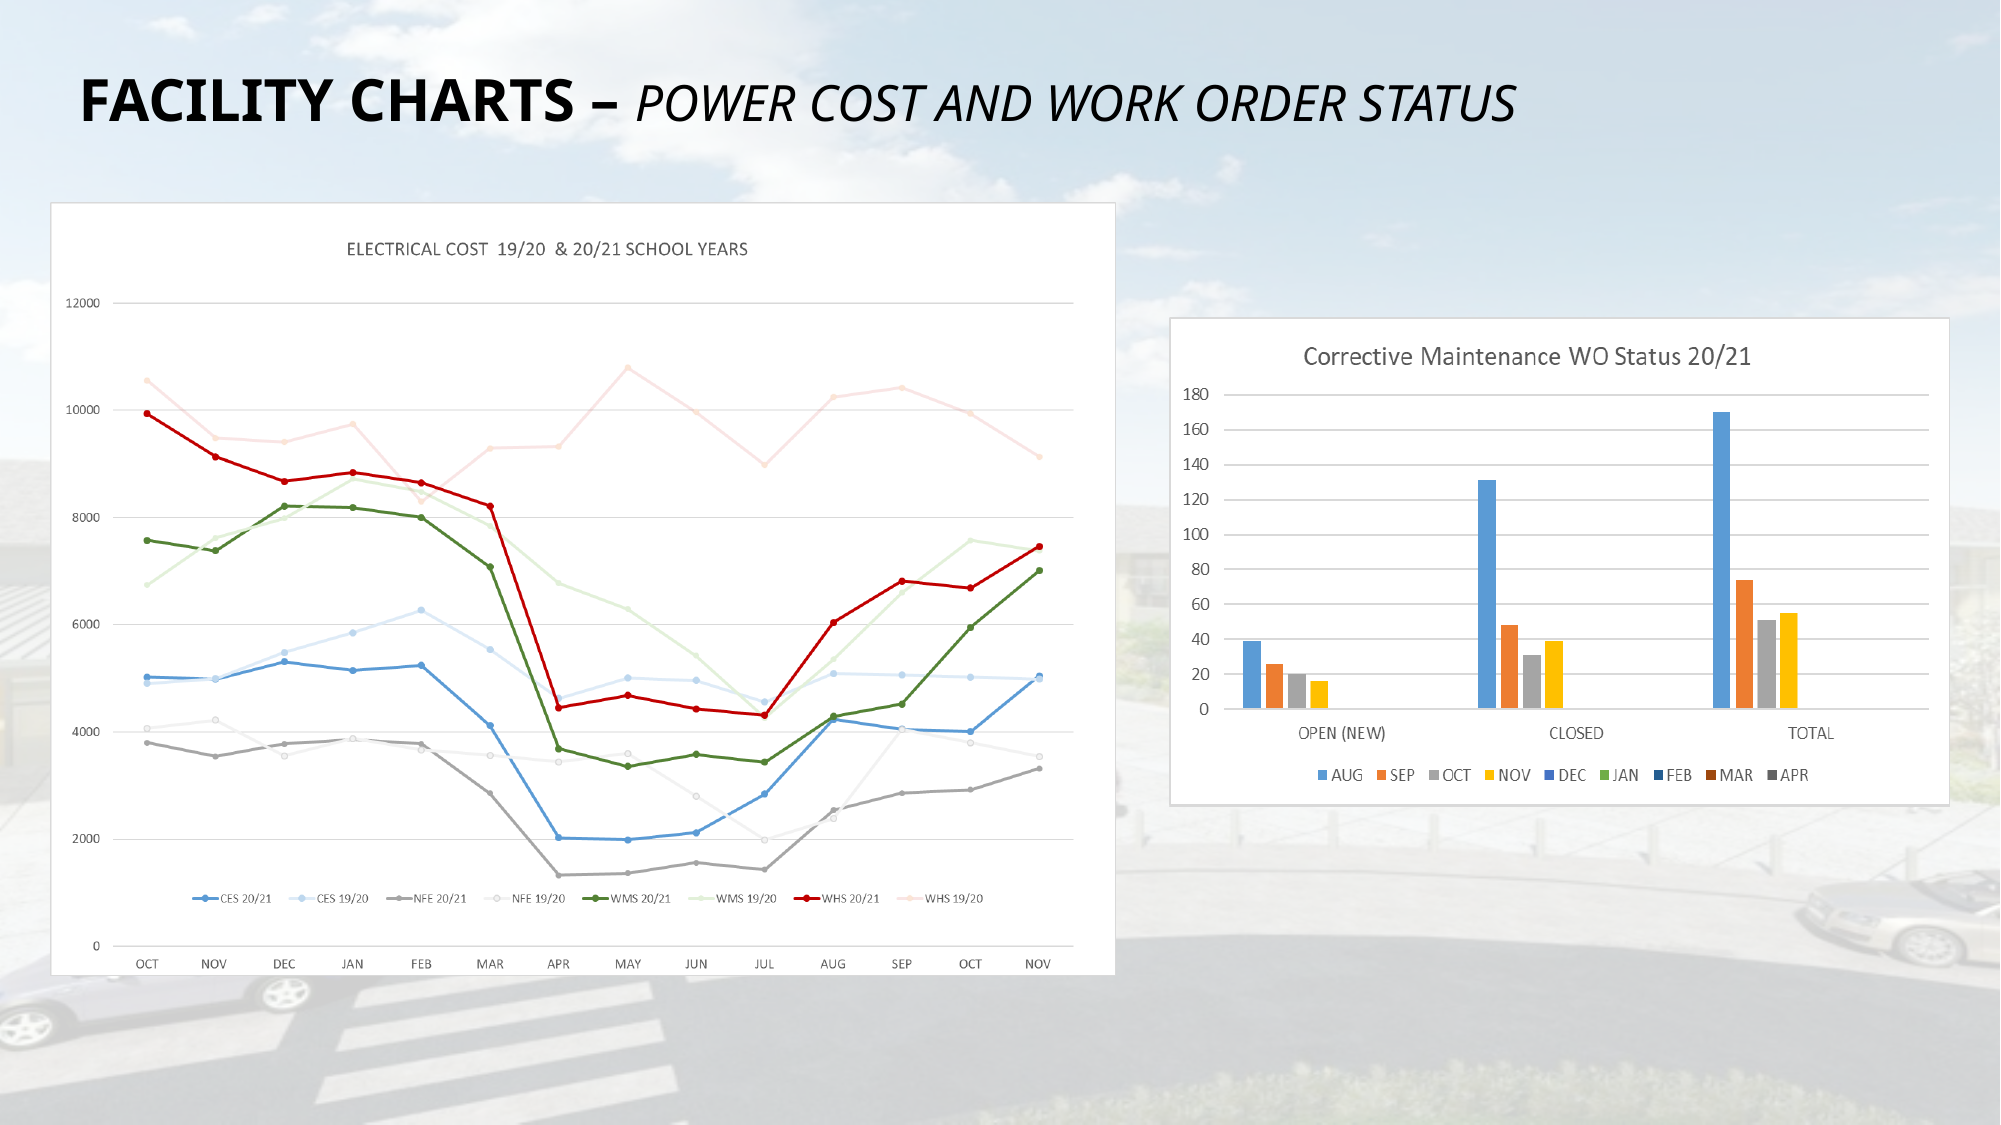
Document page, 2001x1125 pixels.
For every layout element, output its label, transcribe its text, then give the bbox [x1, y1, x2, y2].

picture [49, 202, 1116, 976]
title FACILITY CHARTS – POWER COST AND WORK ORDER STATUS [63, 51, 1789, 155]
picture [1169, 317, 1950, 807]
